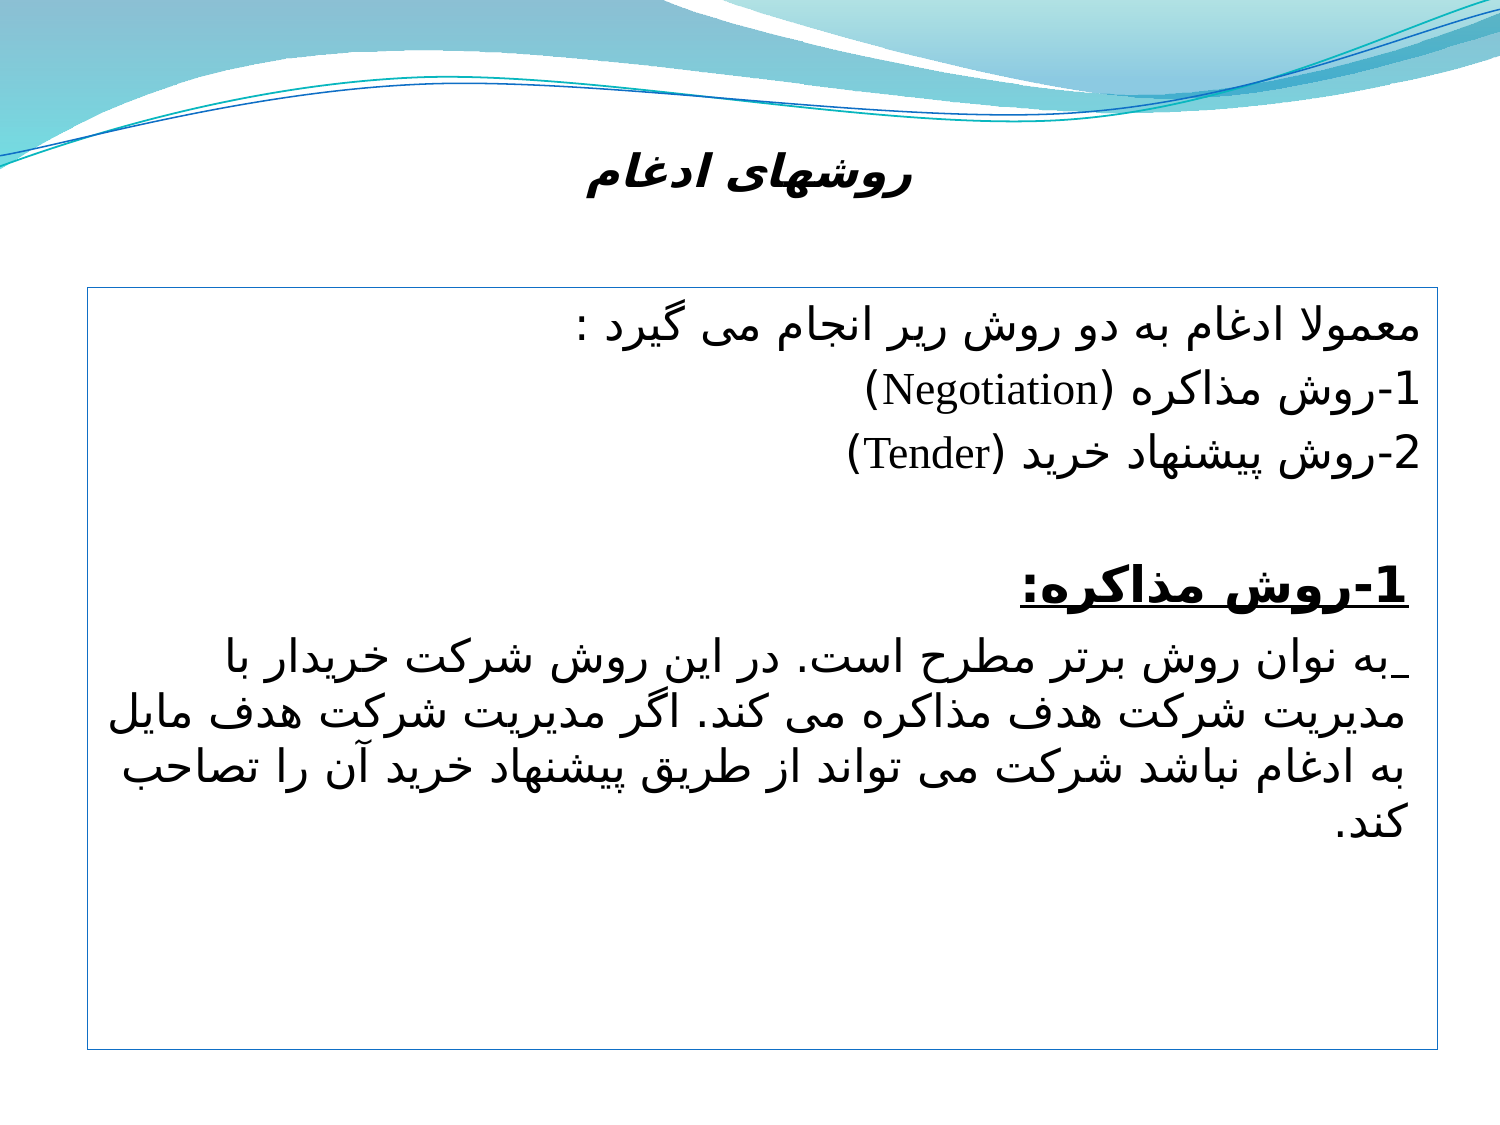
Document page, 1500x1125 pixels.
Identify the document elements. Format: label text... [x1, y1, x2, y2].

list معمولا ادغام به دو روش ریر انجام می گیرد : 1-روش مذاکره (Negotiation) 2-روش پیشنهاد خرید (Tender) 1-روش مذاکره: به نوان روش برتر مطرح است. در این روش شرکت خریدار با مدیریت شرکت هدف مذاکره می کند. اگر مدیریت شرکت هدف مایل به ادغام نباشد شرکت می تواند از طریق پیشنهاد خرید آن را تصاحب کند. [87, 287, 1438, 1050]
title روشهای ادغام [75, 99, 1425, 197]
